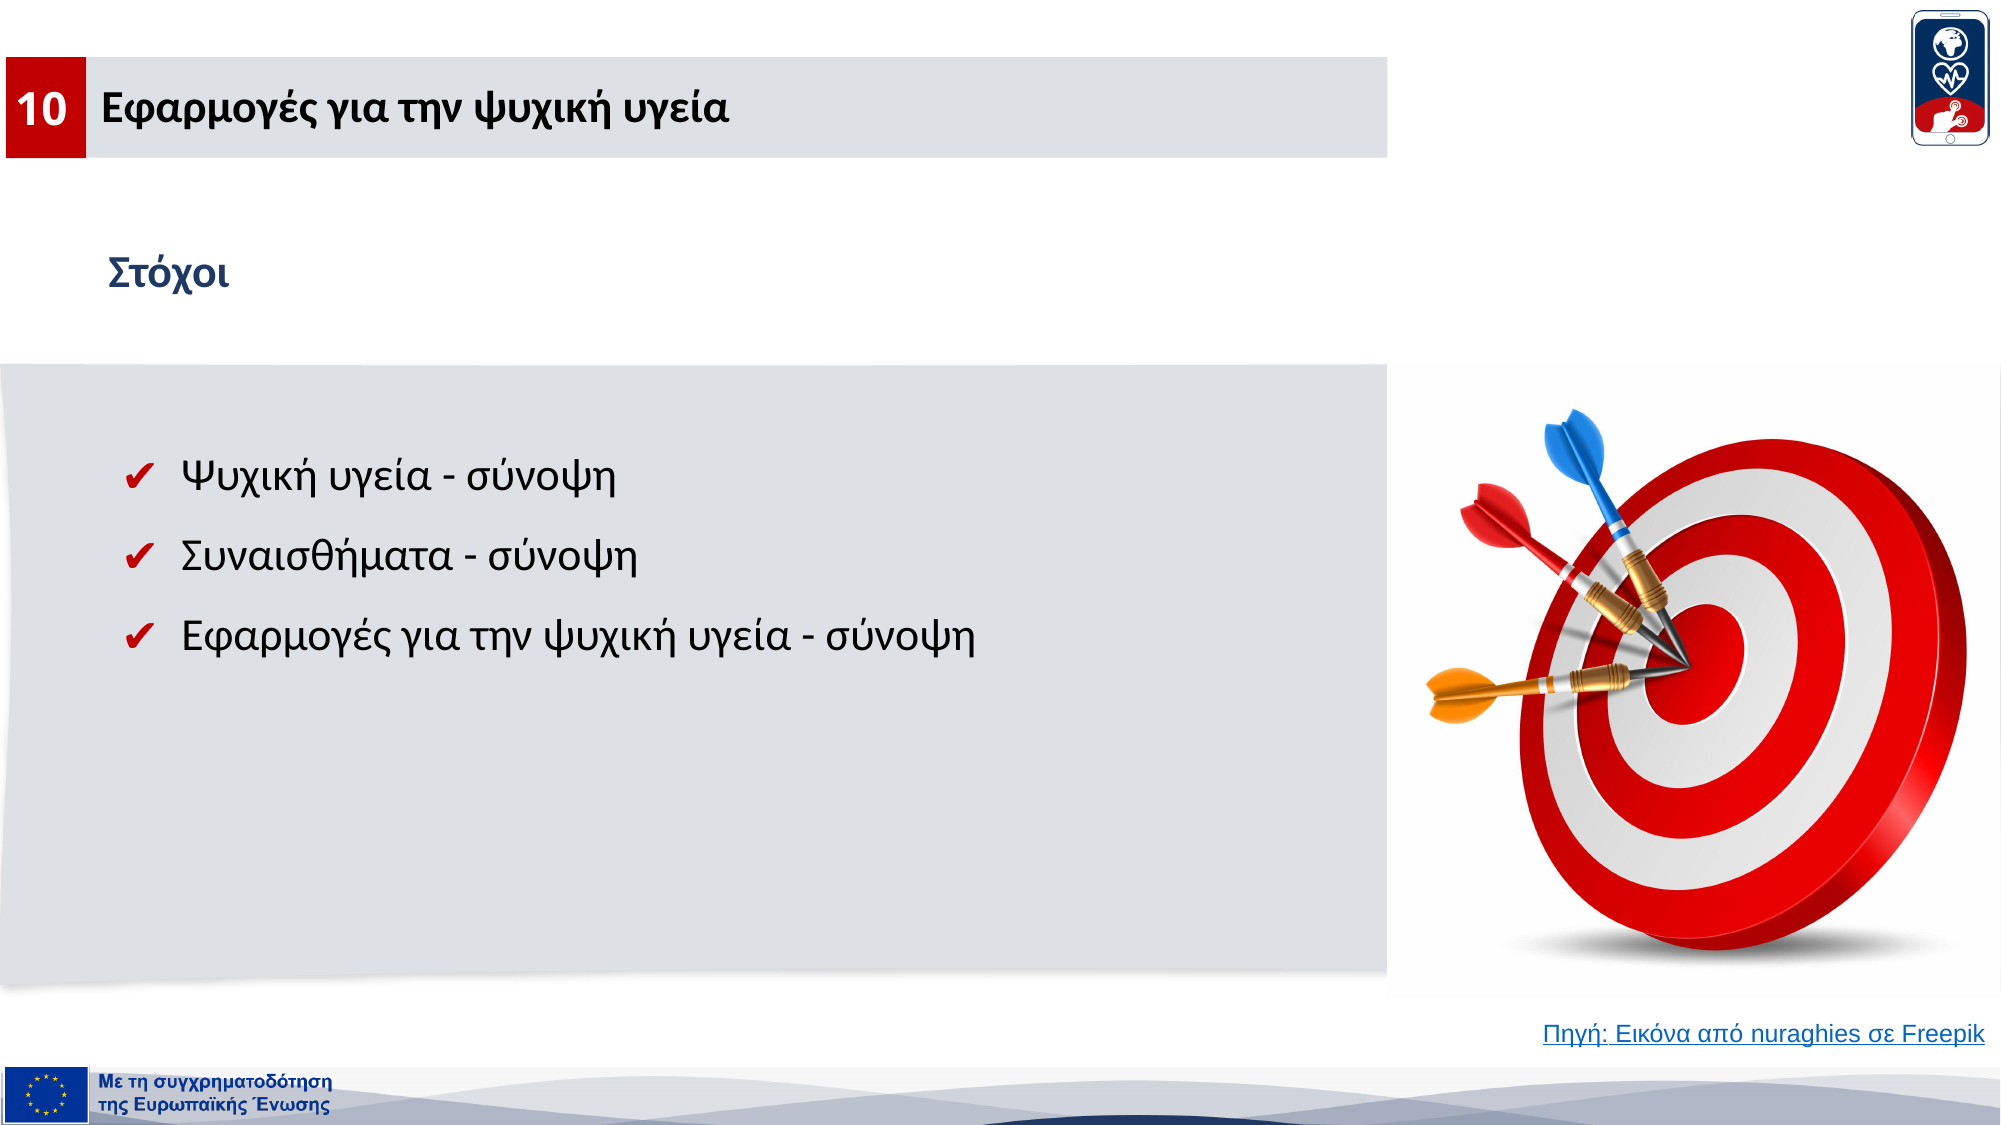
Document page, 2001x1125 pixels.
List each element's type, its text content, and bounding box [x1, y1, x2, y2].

title Στόχοι [93, 221, 1819, 324]
picture [1387, 361, 2000, 998]
text_box Εφαρμογές για την ψυχική υγεία [86, 57, 1388, 158]
text_box Πηγή: Εικόνα από nuraghies σε Freepik [1363, 1009, 2000, 1055]
text_box [6, 57, 86, 72]
text_box Ψυχική υγεία - σύνοψη Συναισθήματα - σύνοψη Εφαρμογές για την ψυχική υγεία - σύνοψη [91, 437, 1382, 986]
text_box [6, 143, 87, 159]
picture [0, 1062, 2001, 1125]
text_box 10 [0, 72, 92, 143]
picture [1911, 10, 1990, 146]
